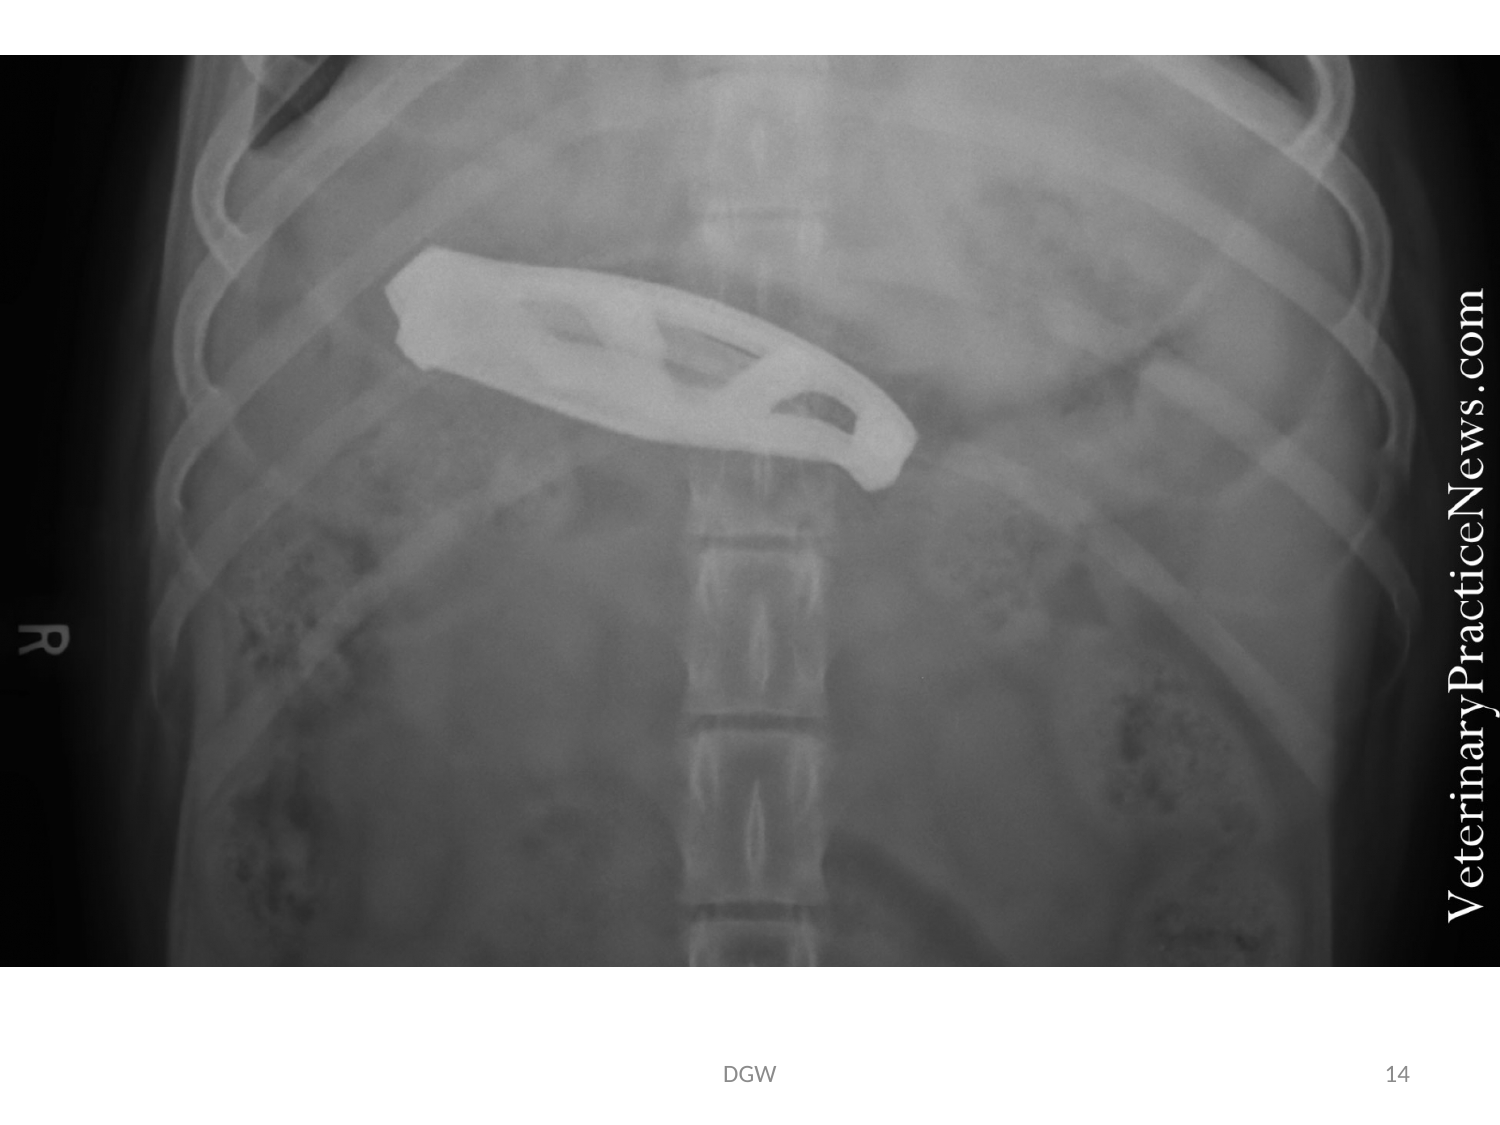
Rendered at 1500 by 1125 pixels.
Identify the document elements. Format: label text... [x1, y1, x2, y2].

slide_number 14 [1074, 1042, 1425, 1103]
picture [0, 55, 1500, 968]
footer DGW [512, 1042, 988, 1103]
